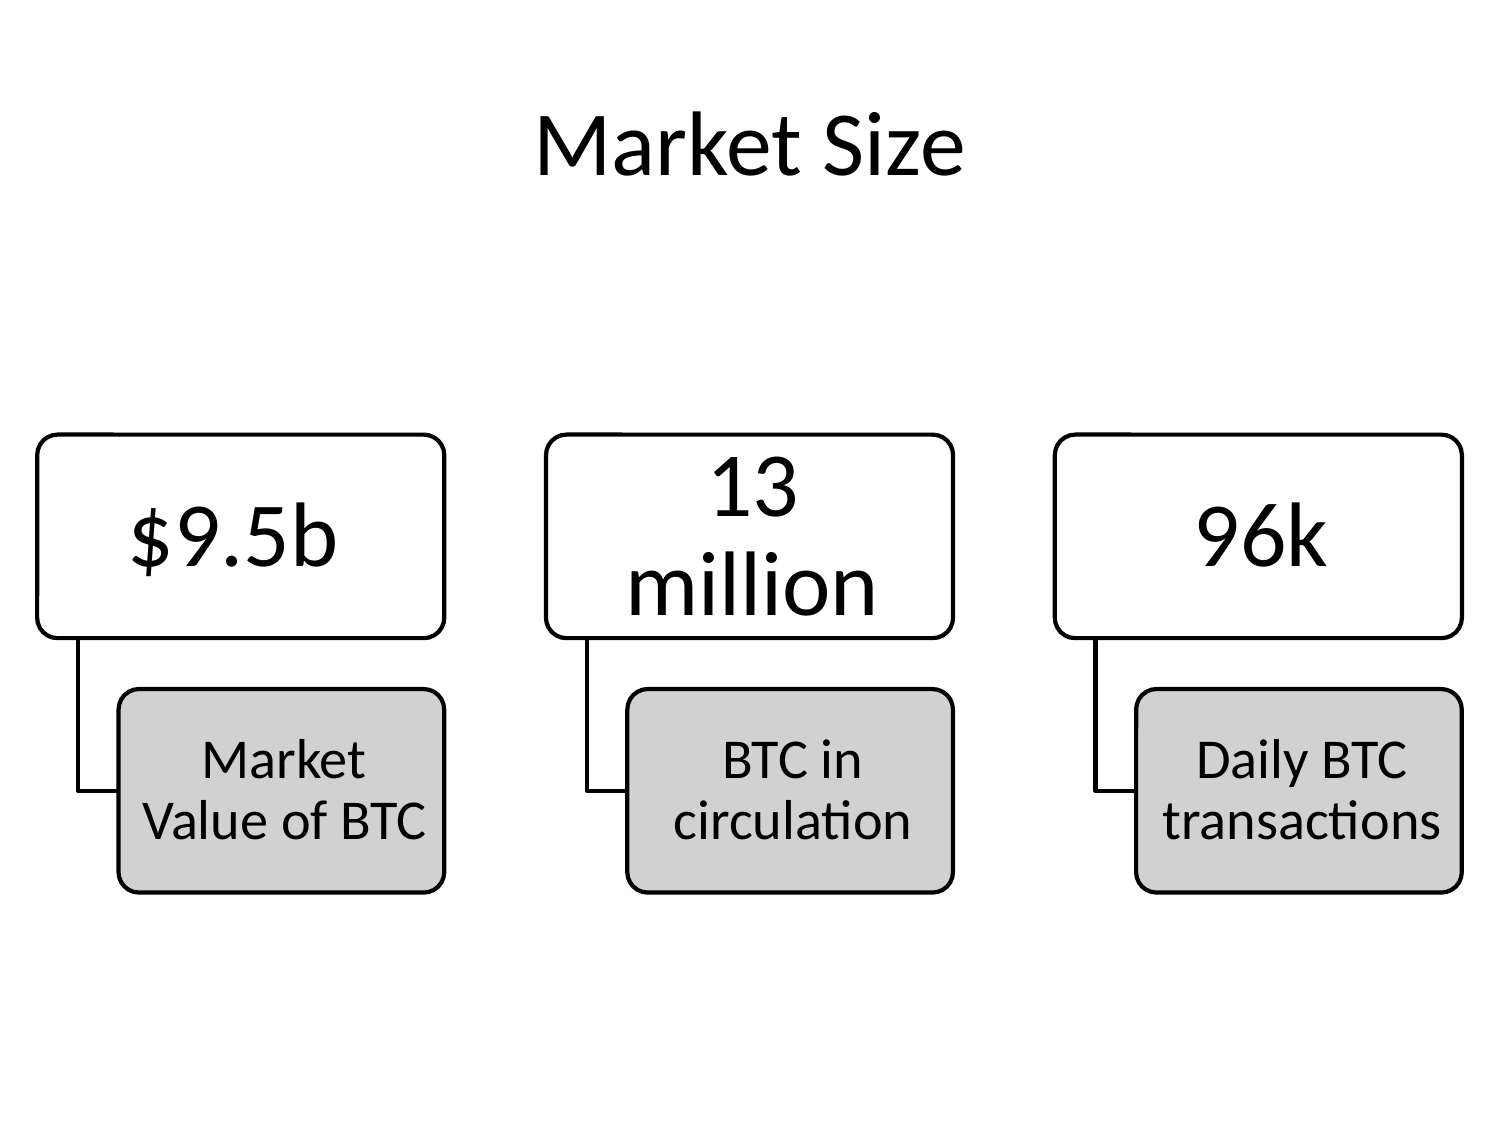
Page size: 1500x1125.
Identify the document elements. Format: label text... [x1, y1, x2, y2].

title Market Size [75, 45, 1425, 233]
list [36, 262, 1463, 1065]
